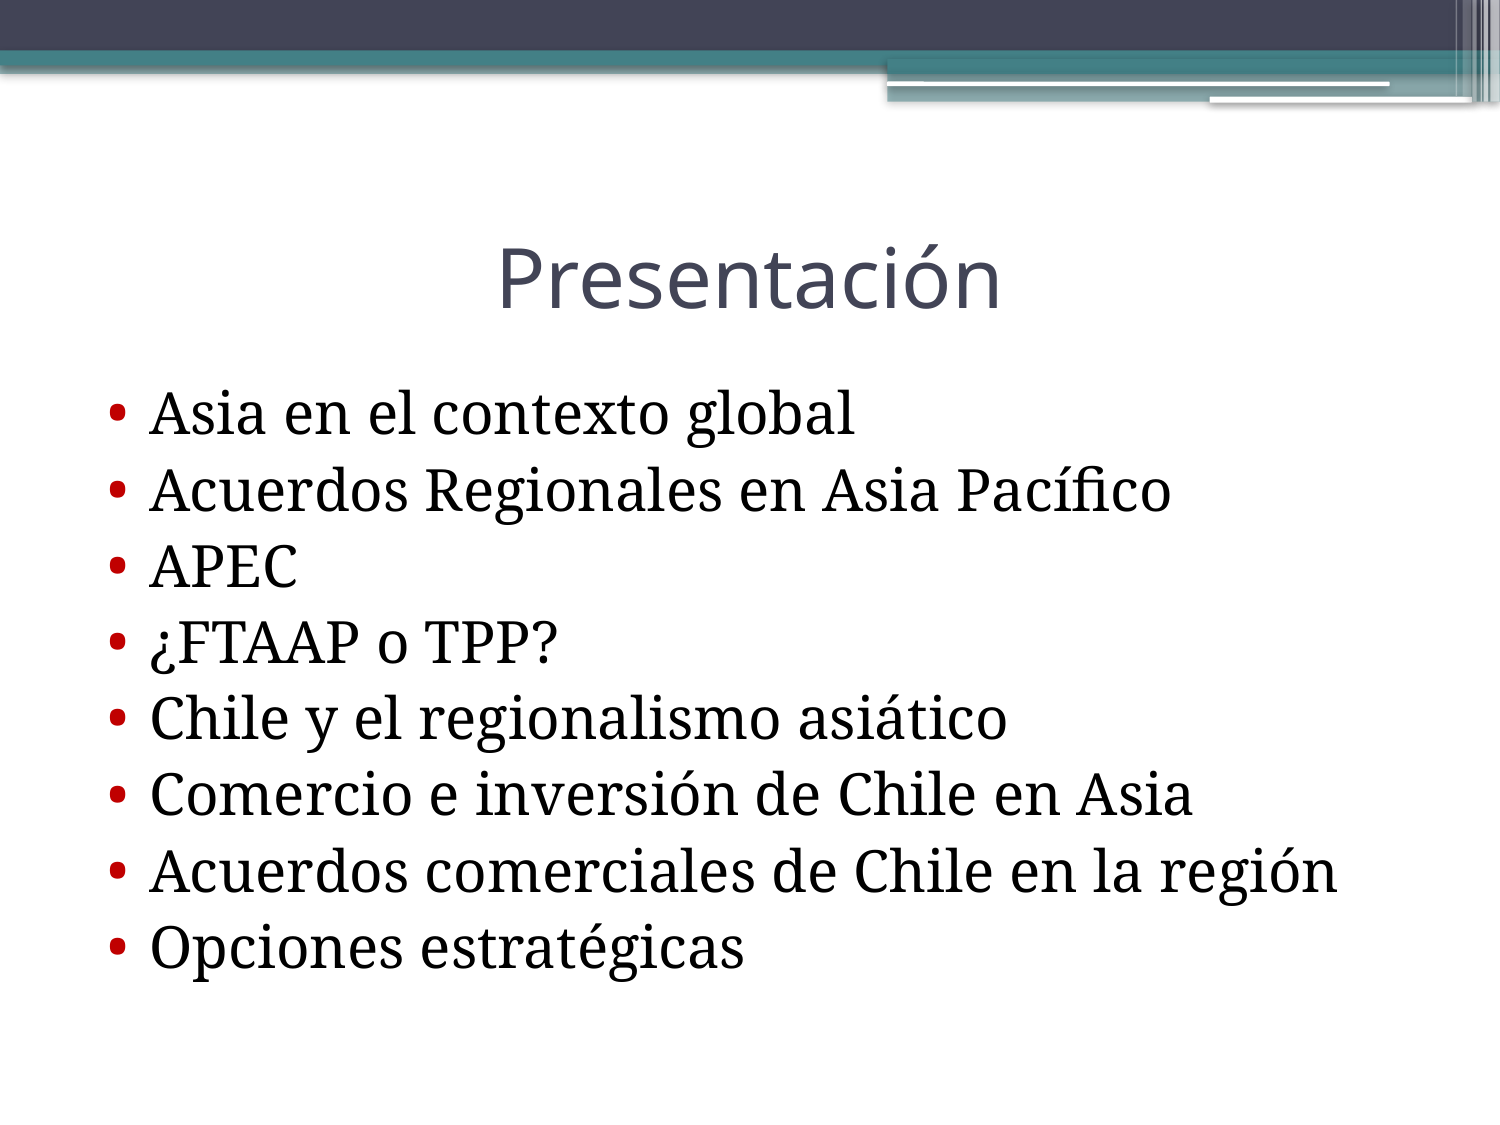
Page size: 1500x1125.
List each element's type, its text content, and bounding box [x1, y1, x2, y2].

title Presentación [75, 187, 1425, 363]
list Asia en el contexto global Acuerdos Regionales en Asia Pacífico APEC ¿FTAAP o TPP? Chile y el regionalismo asiático Comercio e inversión de Chile en Asia Acuerdos comerciales de Chile en la región Opciones estratégicas [75, 368, 1425, 1079]
